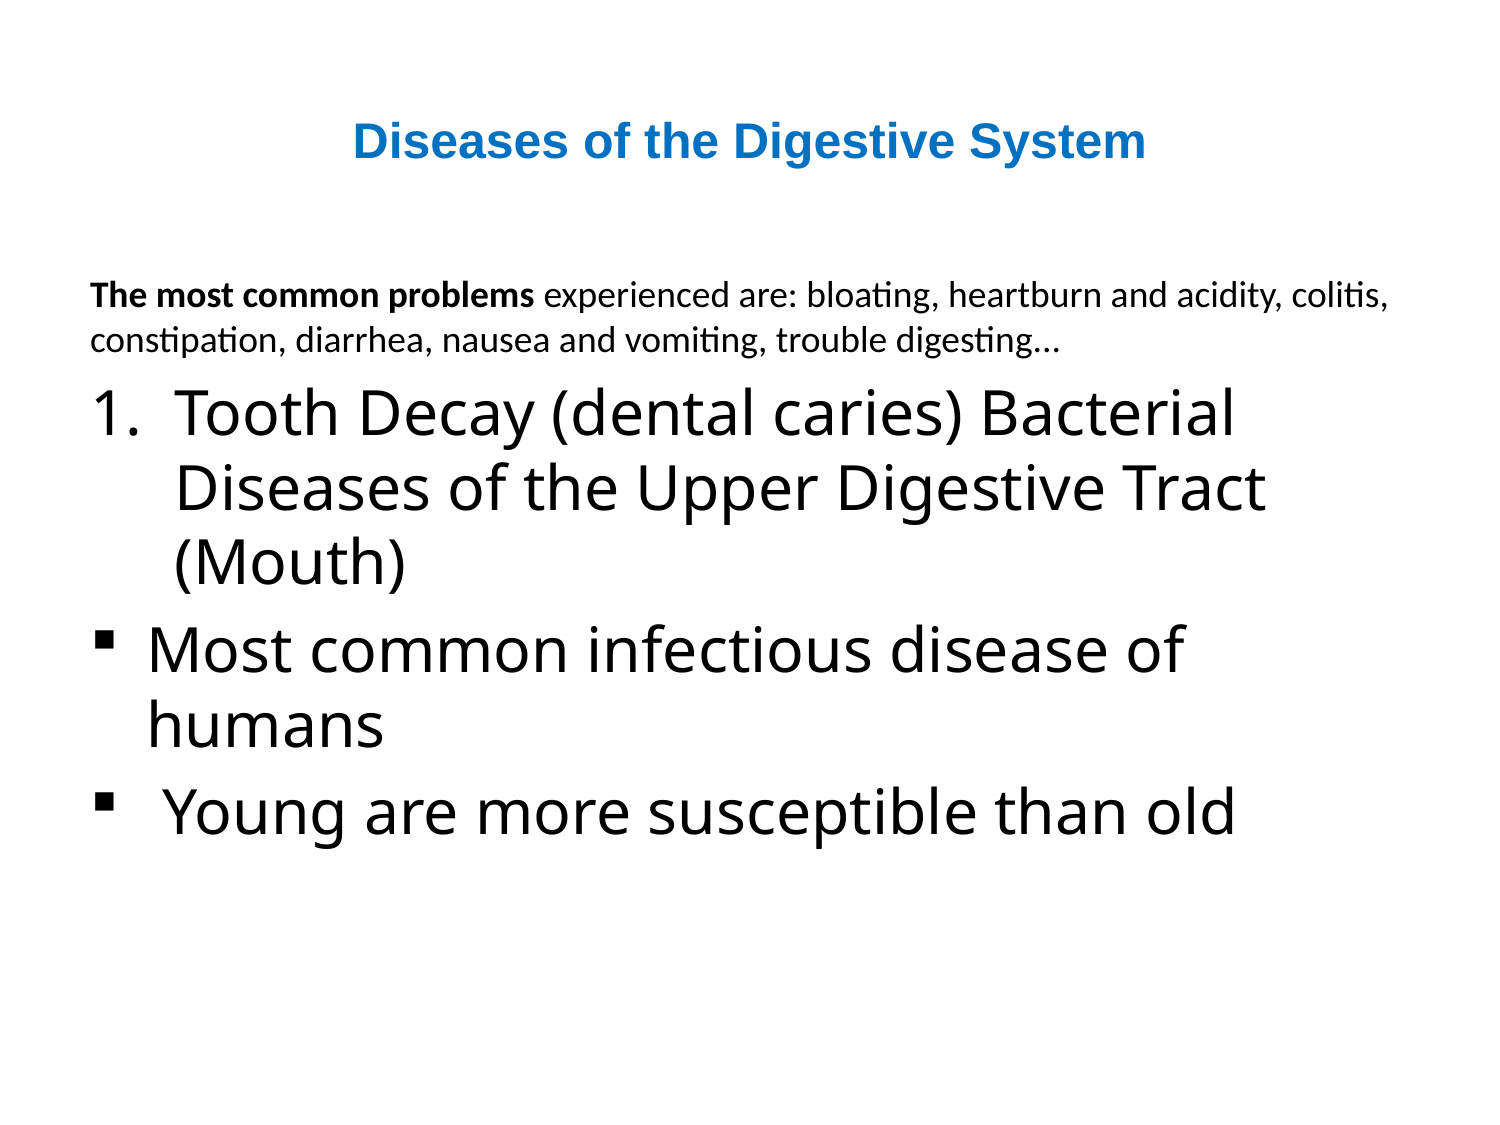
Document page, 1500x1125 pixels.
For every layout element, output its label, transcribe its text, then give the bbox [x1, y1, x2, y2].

title Diseases of the Digestive System [75, 45, 1425, 233]
list The most common problems experienced are: bloating, heartburn and acidity, colitis, constipation, diarrhea, nausea and vomiting, trouble digesting... Tooth Decay (dental caries) Bacterial Diseases of the Upper Digestive Tract (Mouth) Most common infectious disease of humans Young are more susceptible than old [75, 262, 1425, 1005]
